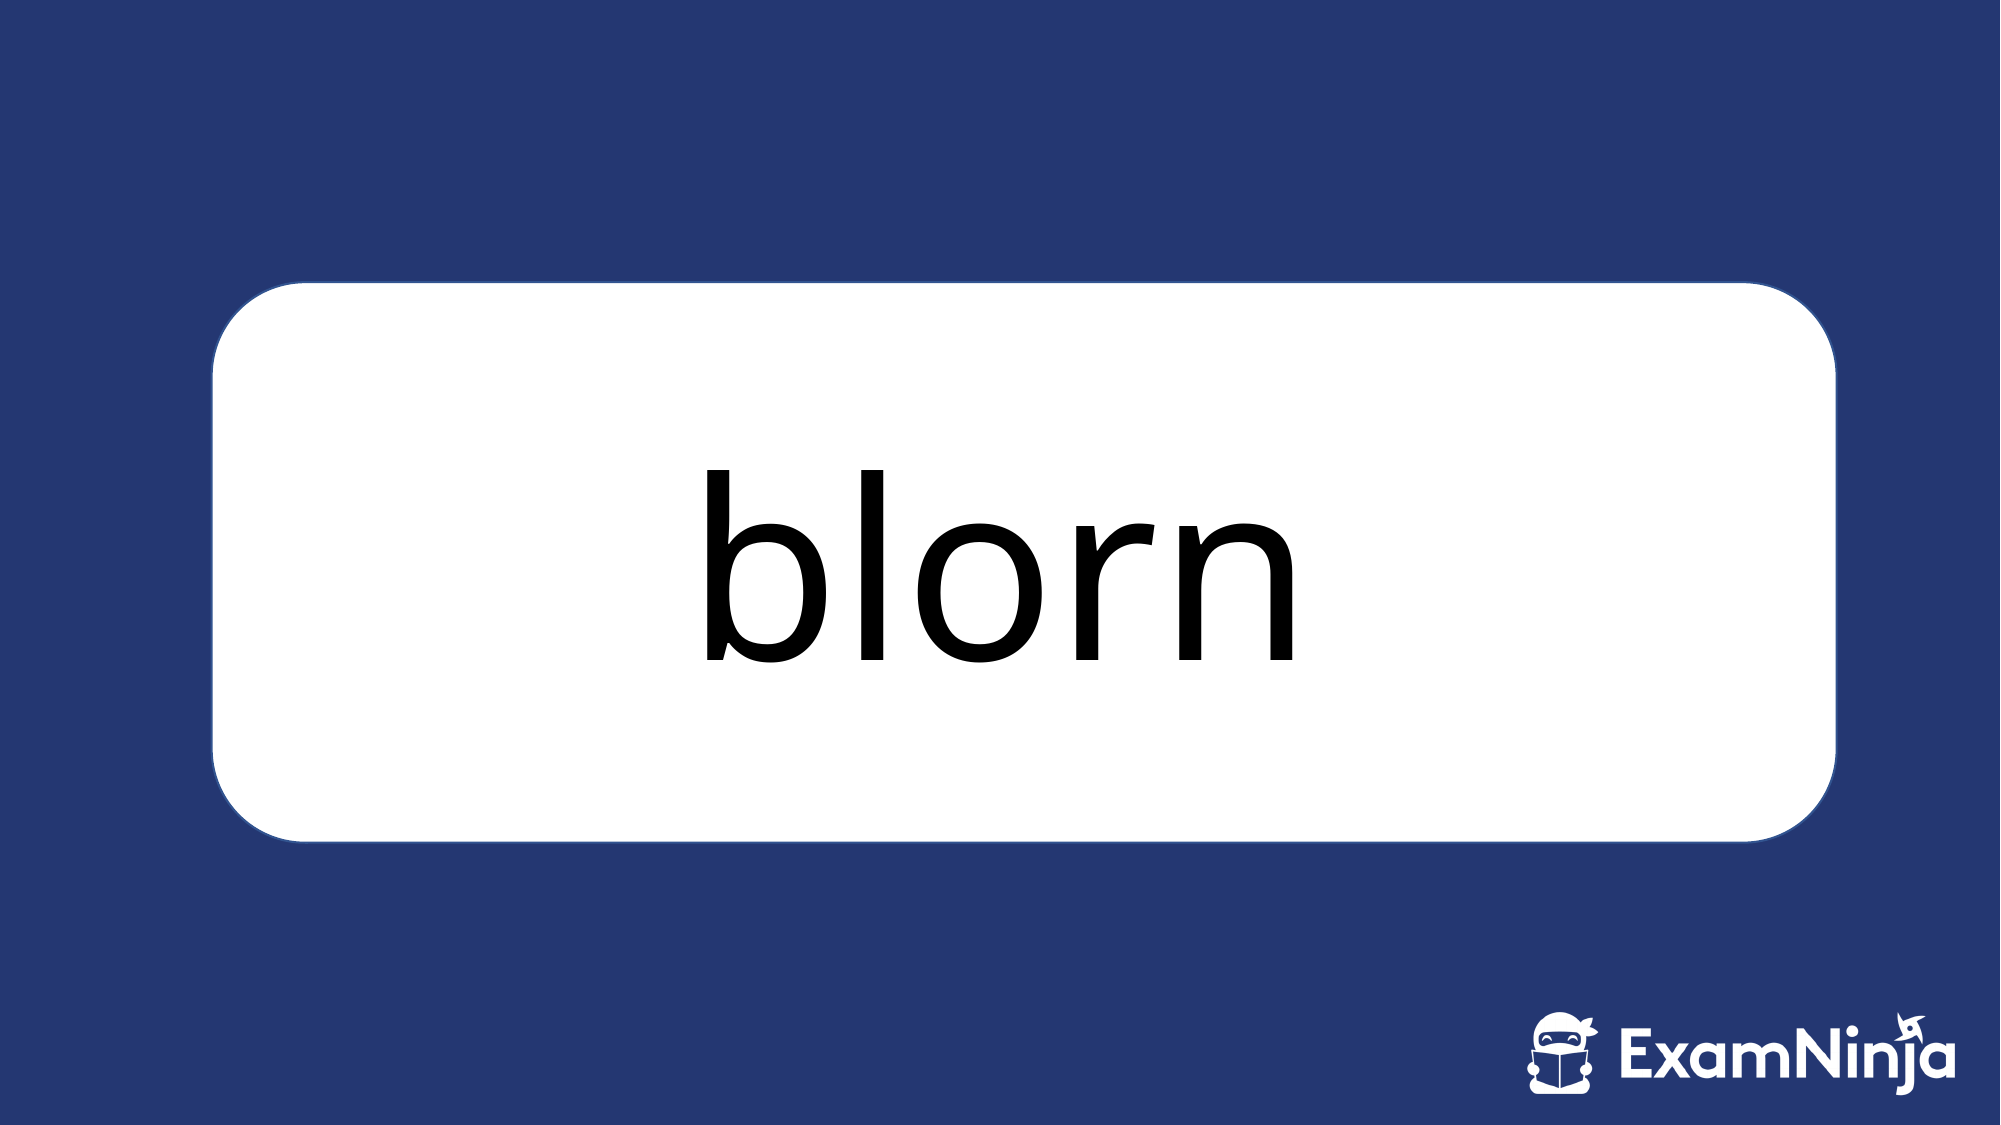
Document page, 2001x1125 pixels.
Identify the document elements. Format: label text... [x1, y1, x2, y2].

text_box blorn [143, 403, 1857, 719]
text_box [210, 719, 1838, 844]
picture [1501, 1003, 1979, 1102]
text_box [210, 281, 1838, 403]
